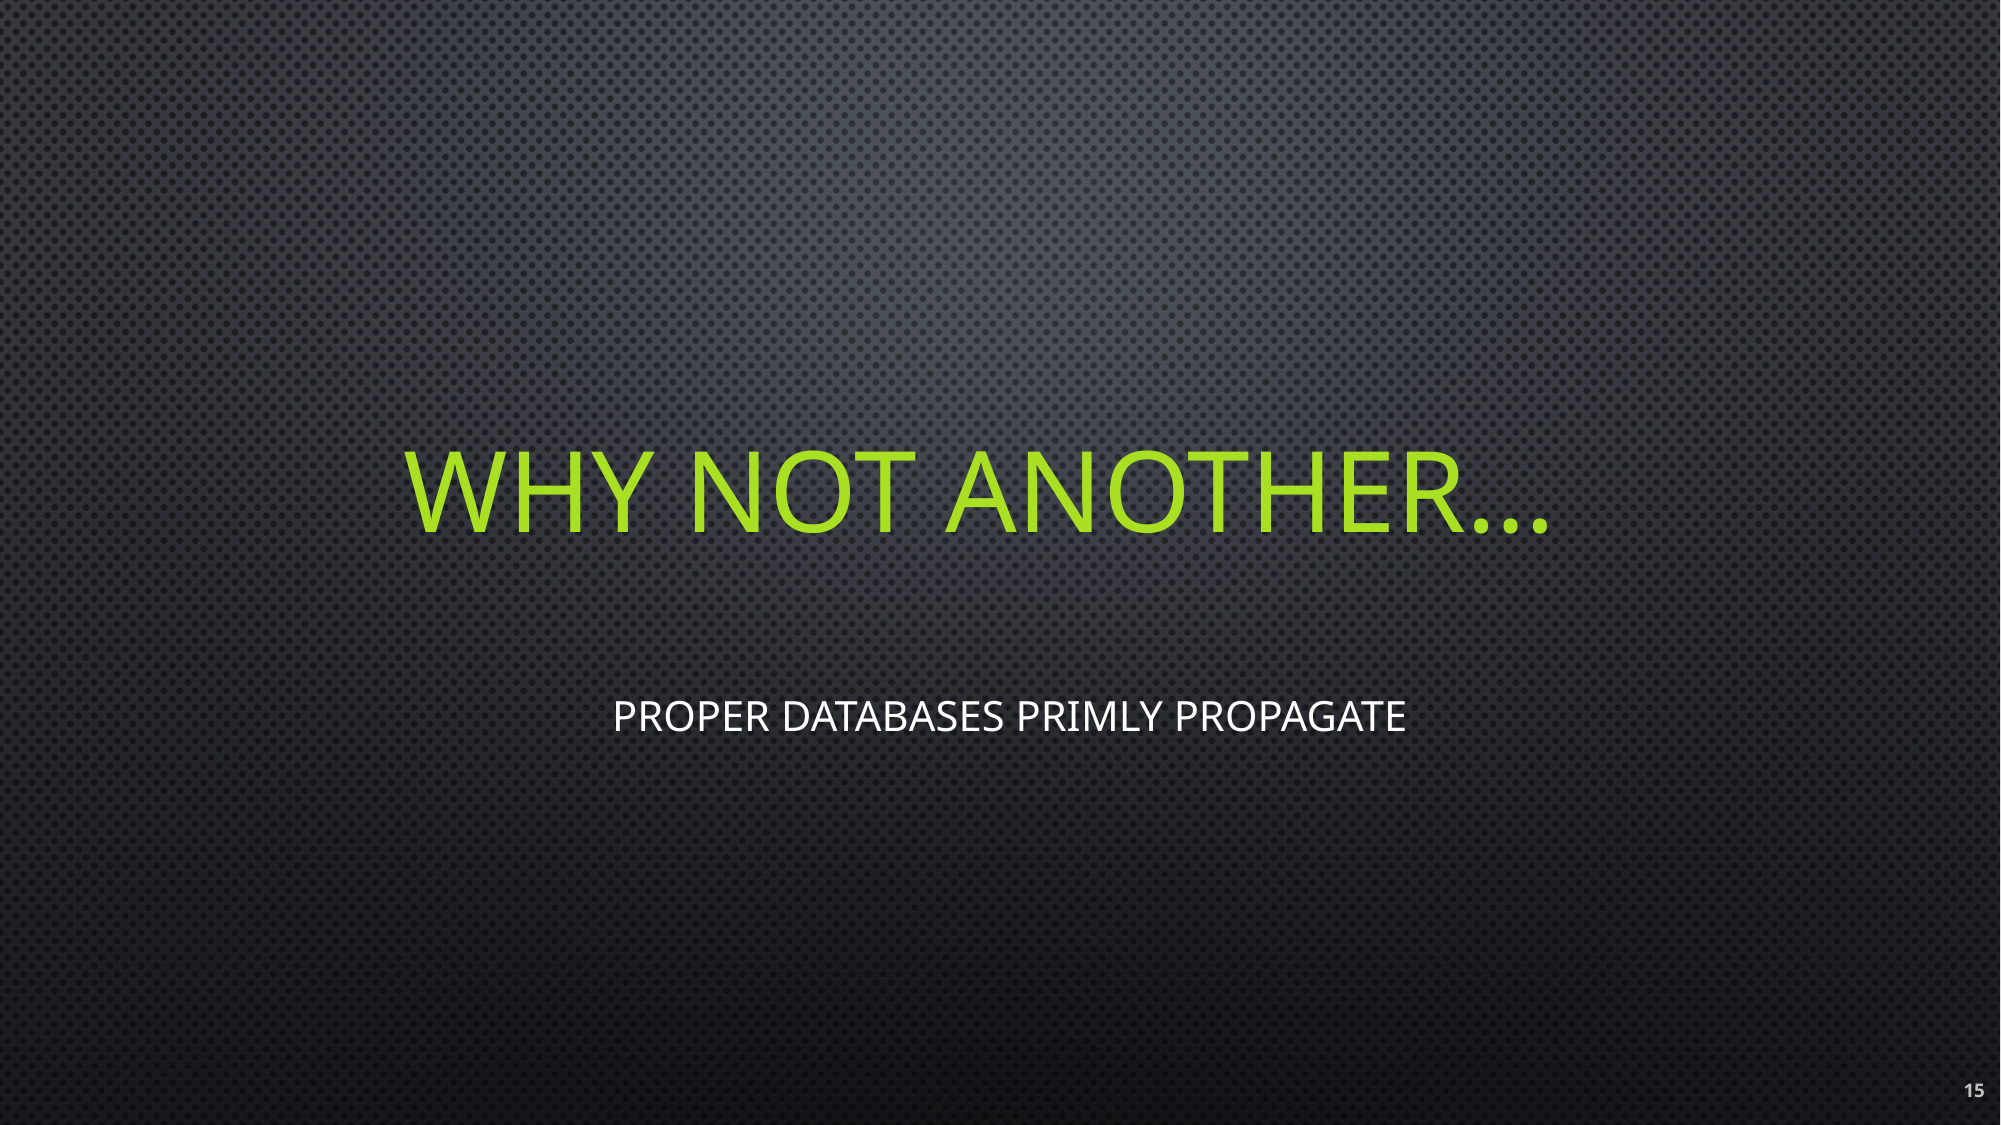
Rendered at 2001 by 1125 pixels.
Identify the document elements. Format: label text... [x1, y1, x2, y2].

slide_number 15 [1909, 1061, 2000, 1122]
list Proper Databases primly propagate [536, 682, 1423, 929]
title Why Not another… [116, 94, 1842, 563]
